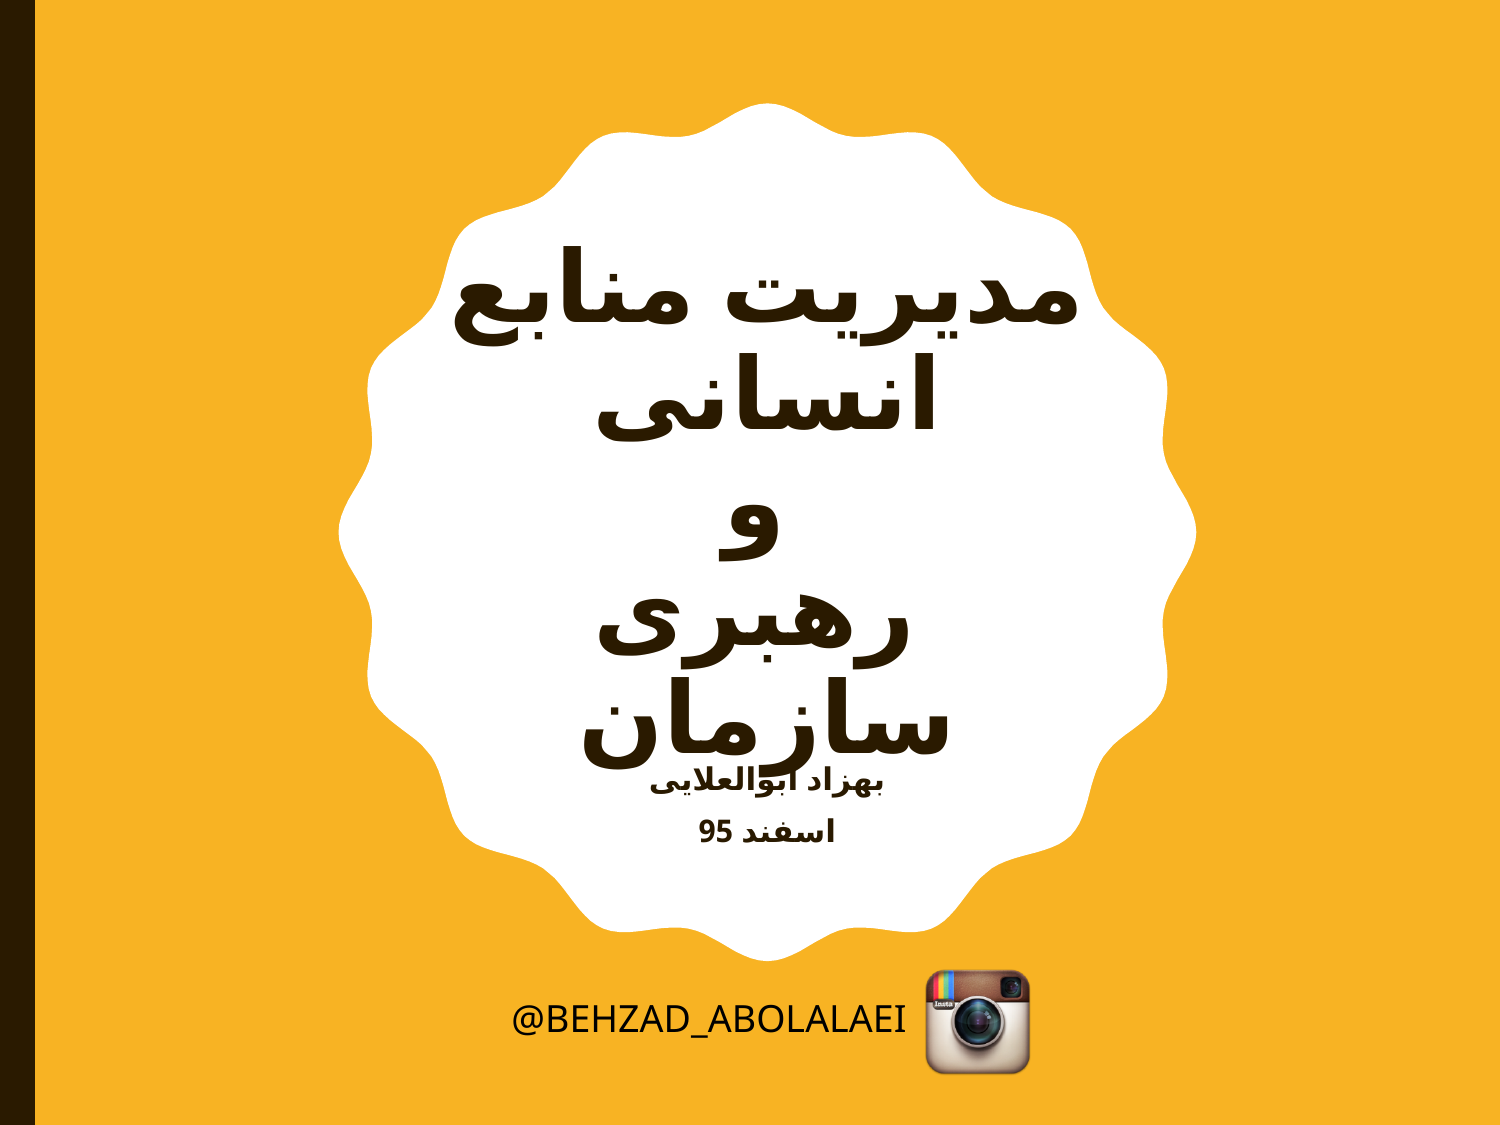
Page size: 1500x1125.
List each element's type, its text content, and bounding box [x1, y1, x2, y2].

text_box @BEHZAD_ABOLALAEI [475, 987, 922, 1081]
picture [921, 965, 1034, 1078]
subtitle بهزاد ابوالعلایی اسفند 95 [272, 751, 1263, 874]
title مدیریت منابع انسانی و رهبری سازمان [394, 243, 1141, 751]
